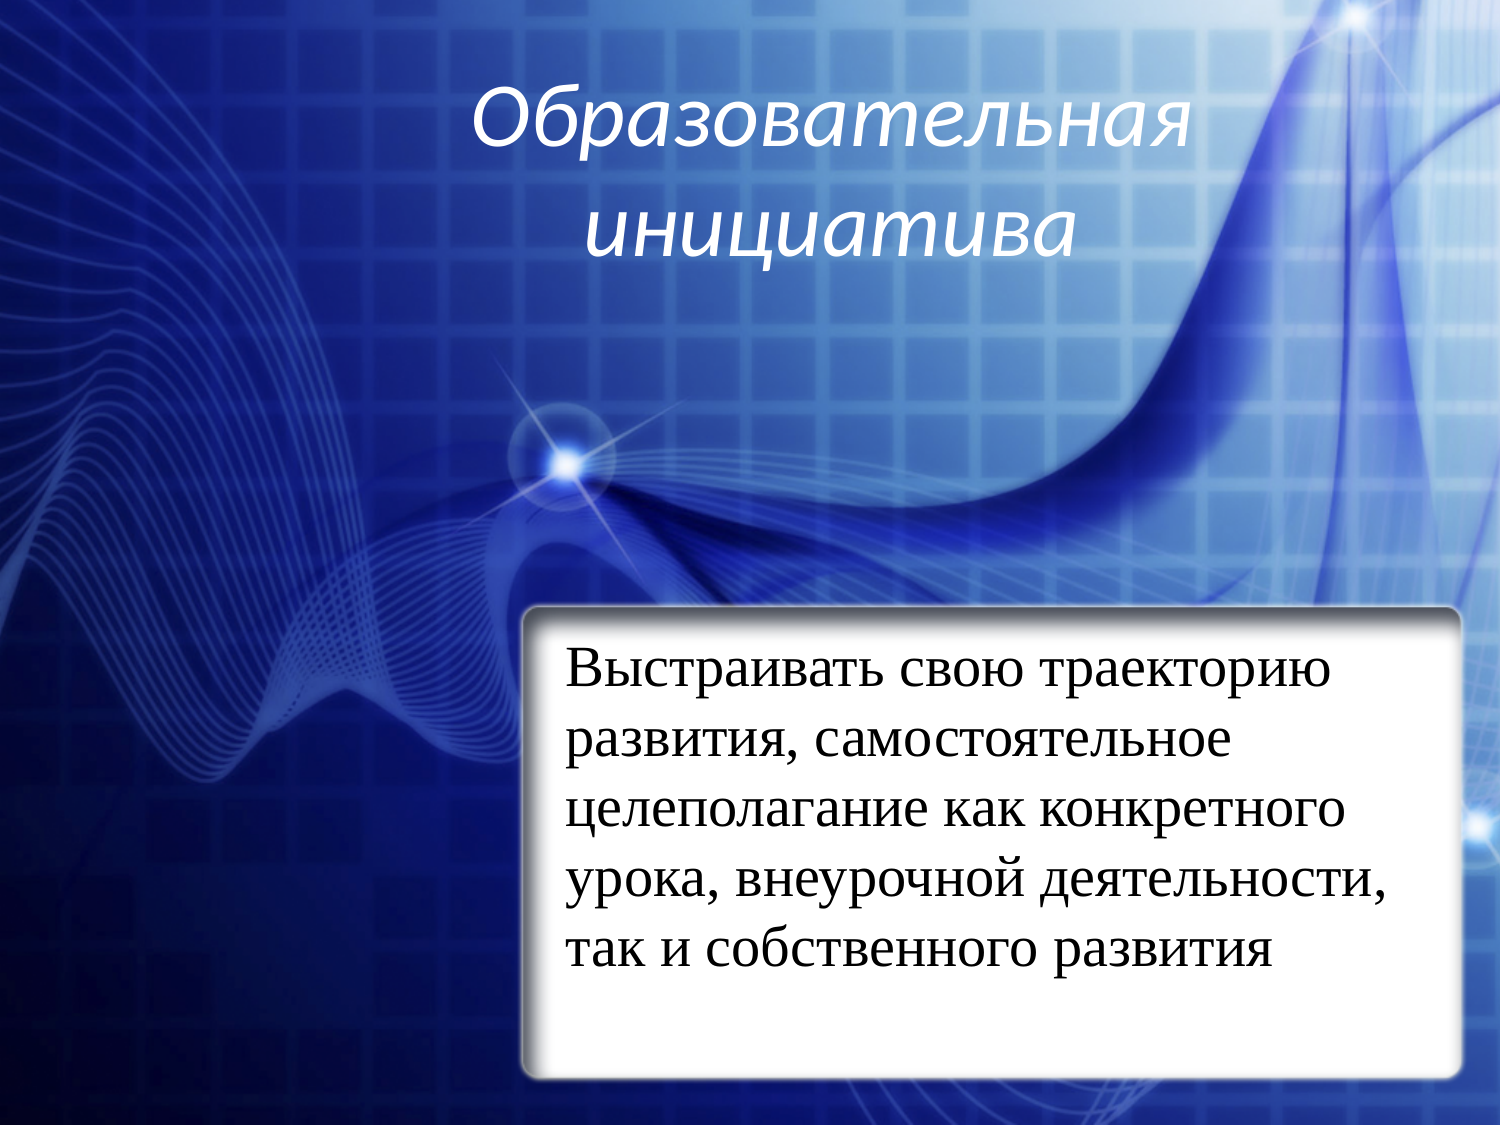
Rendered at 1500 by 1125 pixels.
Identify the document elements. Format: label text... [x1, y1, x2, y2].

text_box Выстраивать свою траекторию развития, самостоятельное целеполагание как конкретного урока, внеурочной деятельности, так и собственного развития [550, 621, 1442, 986]
subtitle Образовательная инициатива [245, 46, 1419, 259]
picture [0, 0, 1500, 1125]
